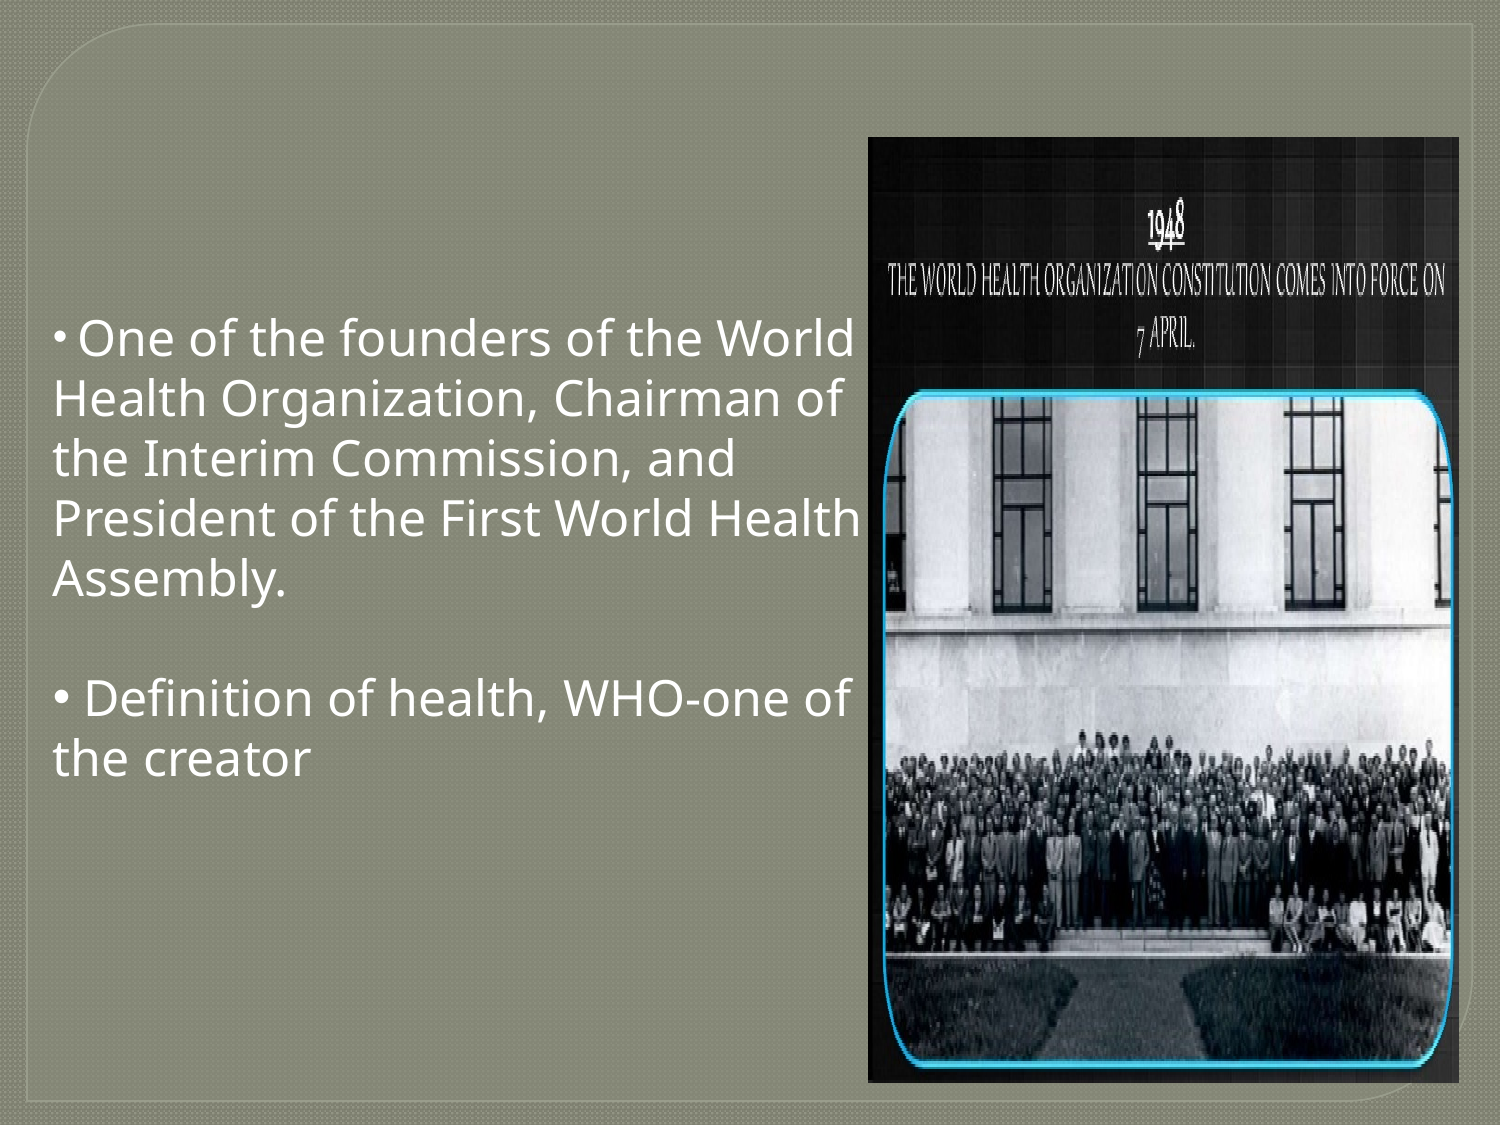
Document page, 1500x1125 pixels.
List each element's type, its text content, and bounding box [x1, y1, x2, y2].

text_box One of the founders of the World Health Organization, Chairman of the Interim Commission, and President of the First World Health Assembly. Definition of health, WHO-one of the creator [38, 149, 861, 894]
picture [867, 136, 1459, 1083]
